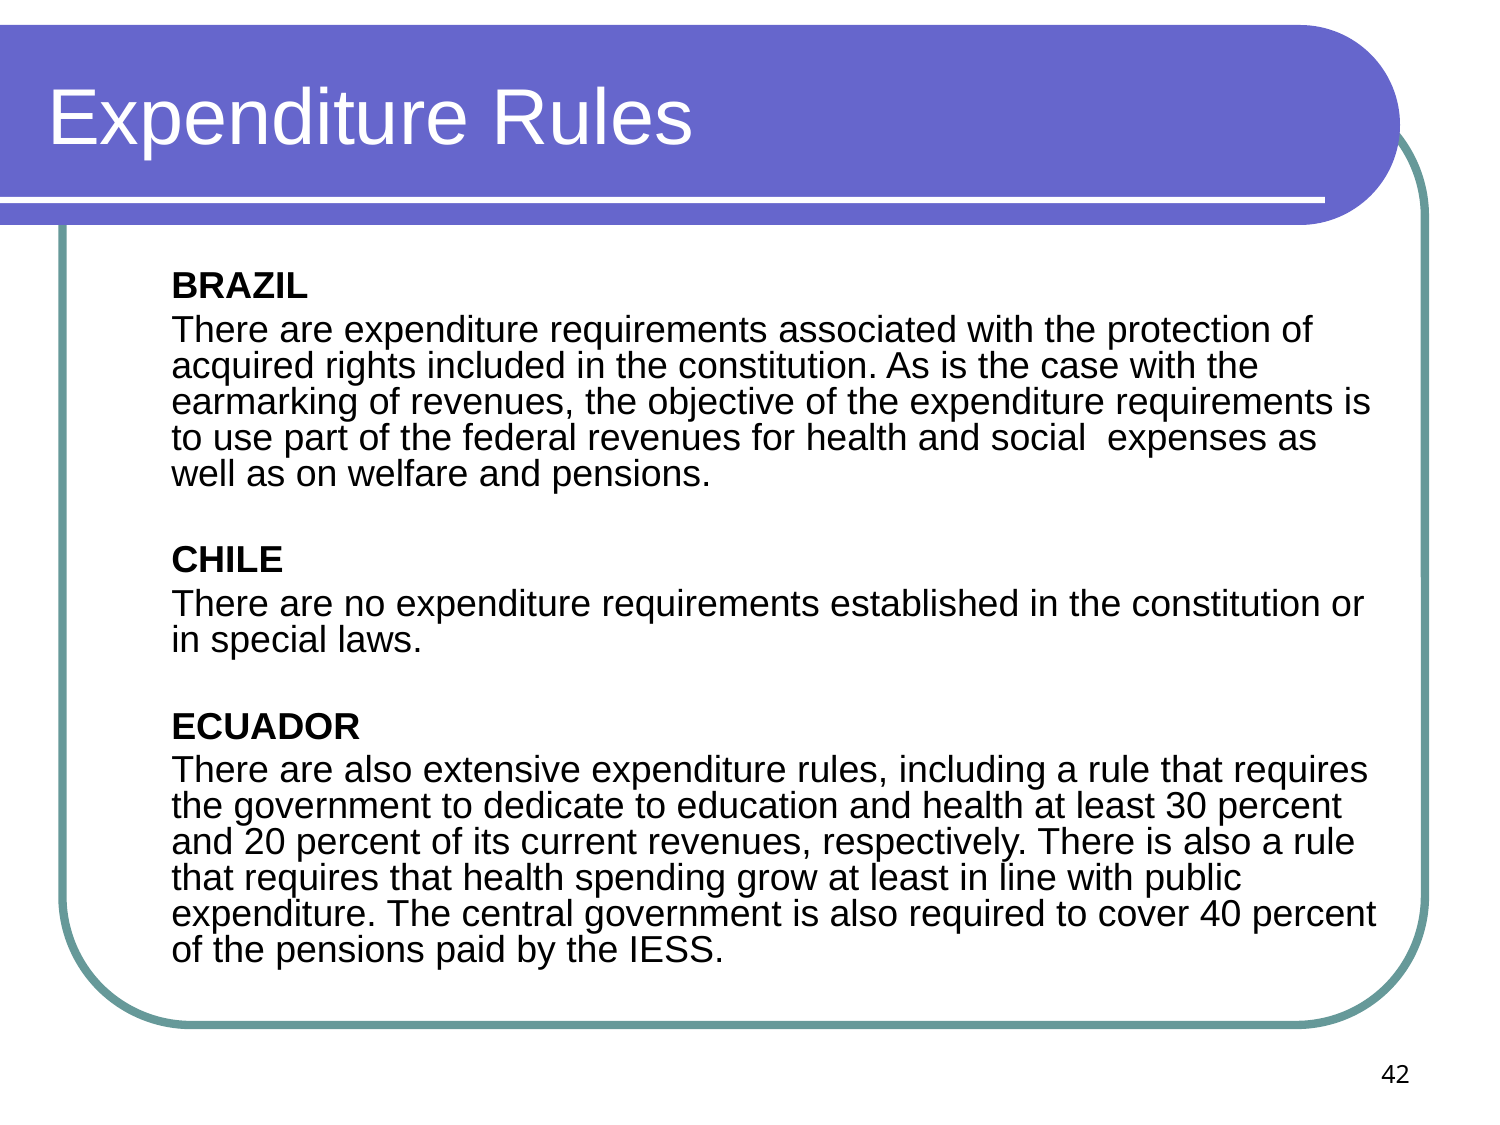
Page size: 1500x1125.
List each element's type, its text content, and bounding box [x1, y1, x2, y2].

list BRAZIL There are expenditure requirements associated with the protection of acquired rights included in the constitution. As is the case with the earmarking of revenues, the objective of the expenditure requirements is to use part of the federal revenues for health and social expenses as well as on welfare and pensions. CHILE There are no expenditure requirements established in the constitution or in special laws. ECUADOR There are also extensive expenditure rules, including a rule that requires the government to dedicate to education and health at least 30 percent and 20 percent of its current revenues, respectively. There is also a rule that requires that health spending grow at least in line with public expenditure. The central government is also required to cover 40 percent of the pensions paid by the IESS. [99, 262, 1401, 988]
slide_number 42 [1074, 1024, 1426, 1101]
title Expenditure Rules [31, 37, 1348, 188]
